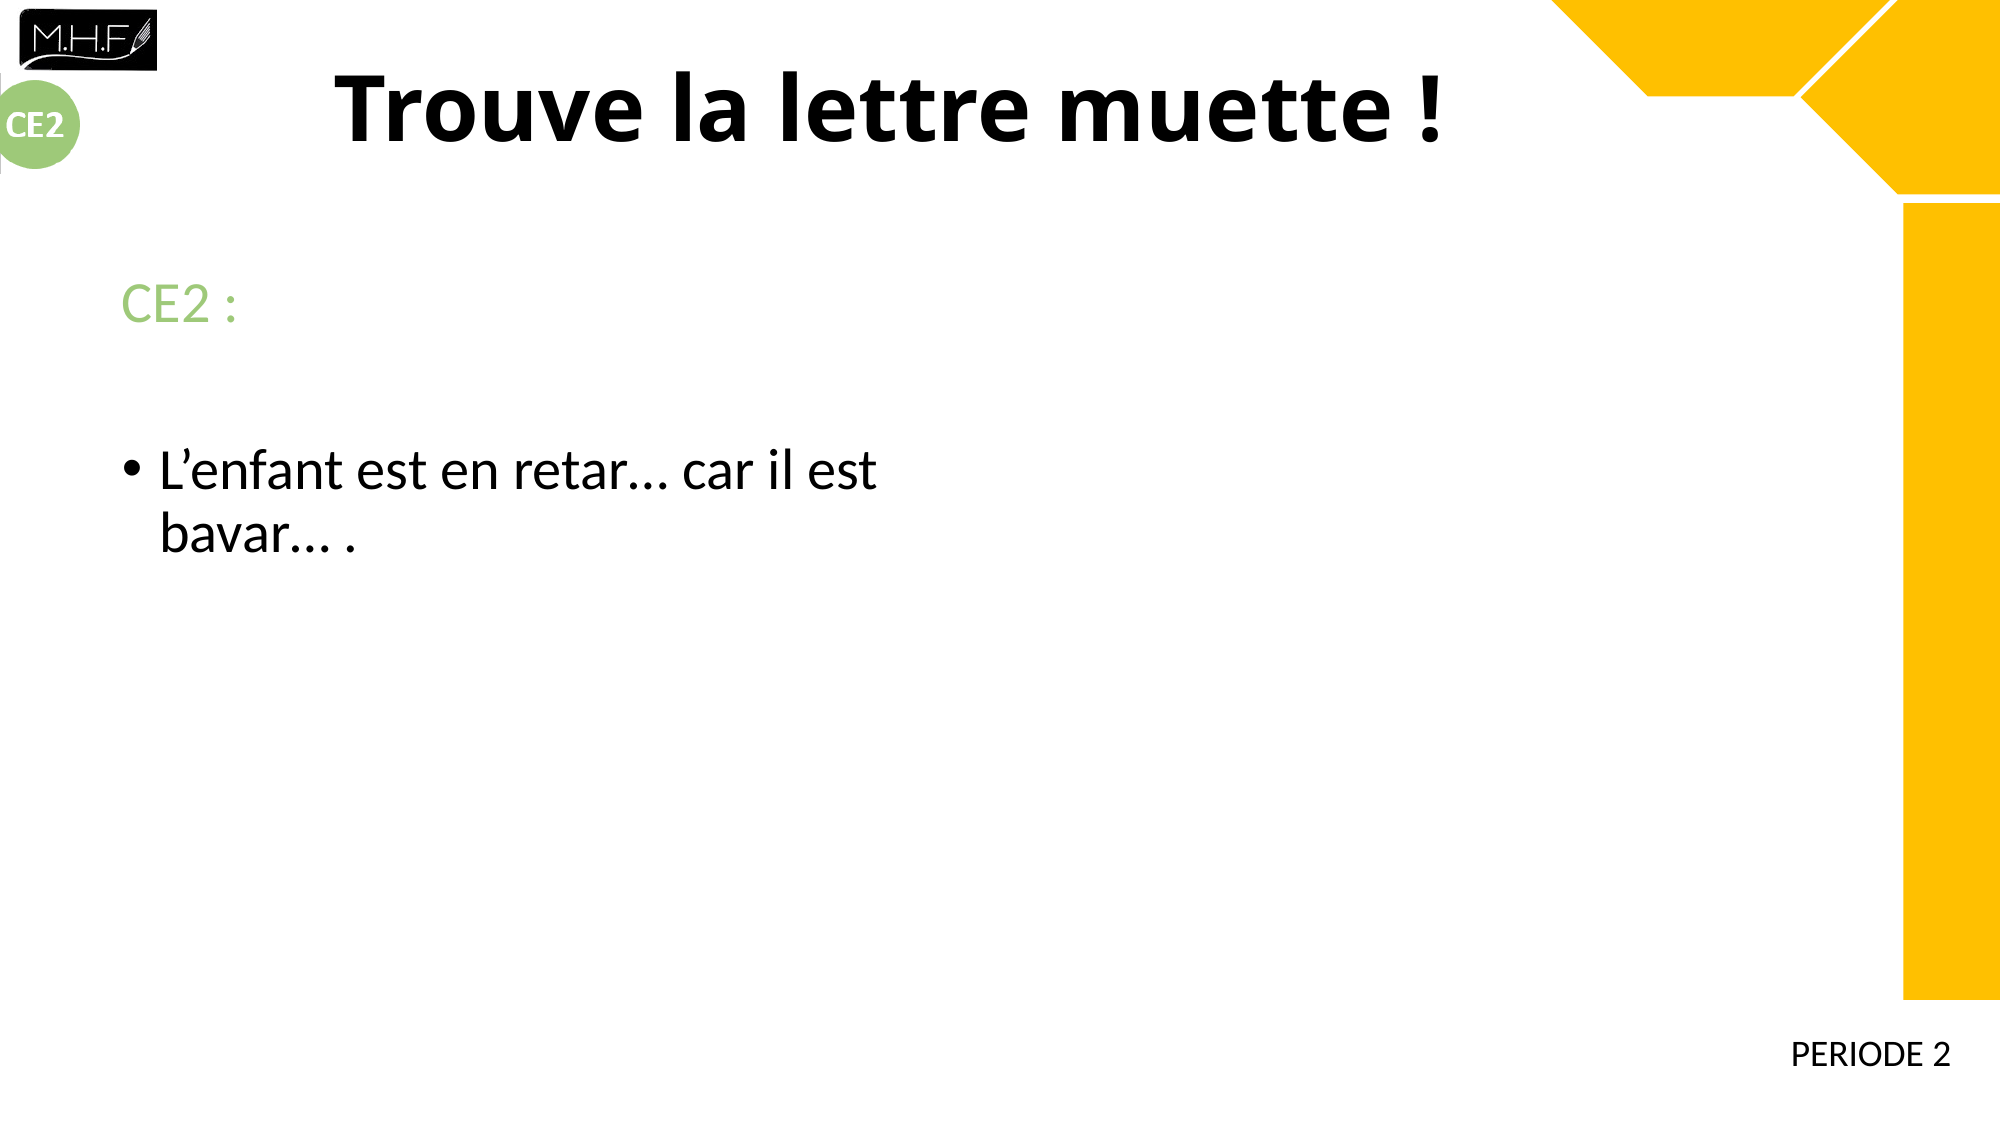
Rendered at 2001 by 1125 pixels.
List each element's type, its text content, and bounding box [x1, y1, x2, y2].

picture [0, 7, 157, 174]
title Trouve la lettre muette ! [318, 3, 1865, 221]
text_box [1799, 0, 2000, 196]
text_box [1549, 0, 1892, 98]
text_box [1902, 202, 2000, 1001]
text_box PERIODE 2 [1362, 1021, 1967, 1125]
text_box CE2 : L’enfant est en retar… car il est bavar… . [106, 264, 929, 979]
